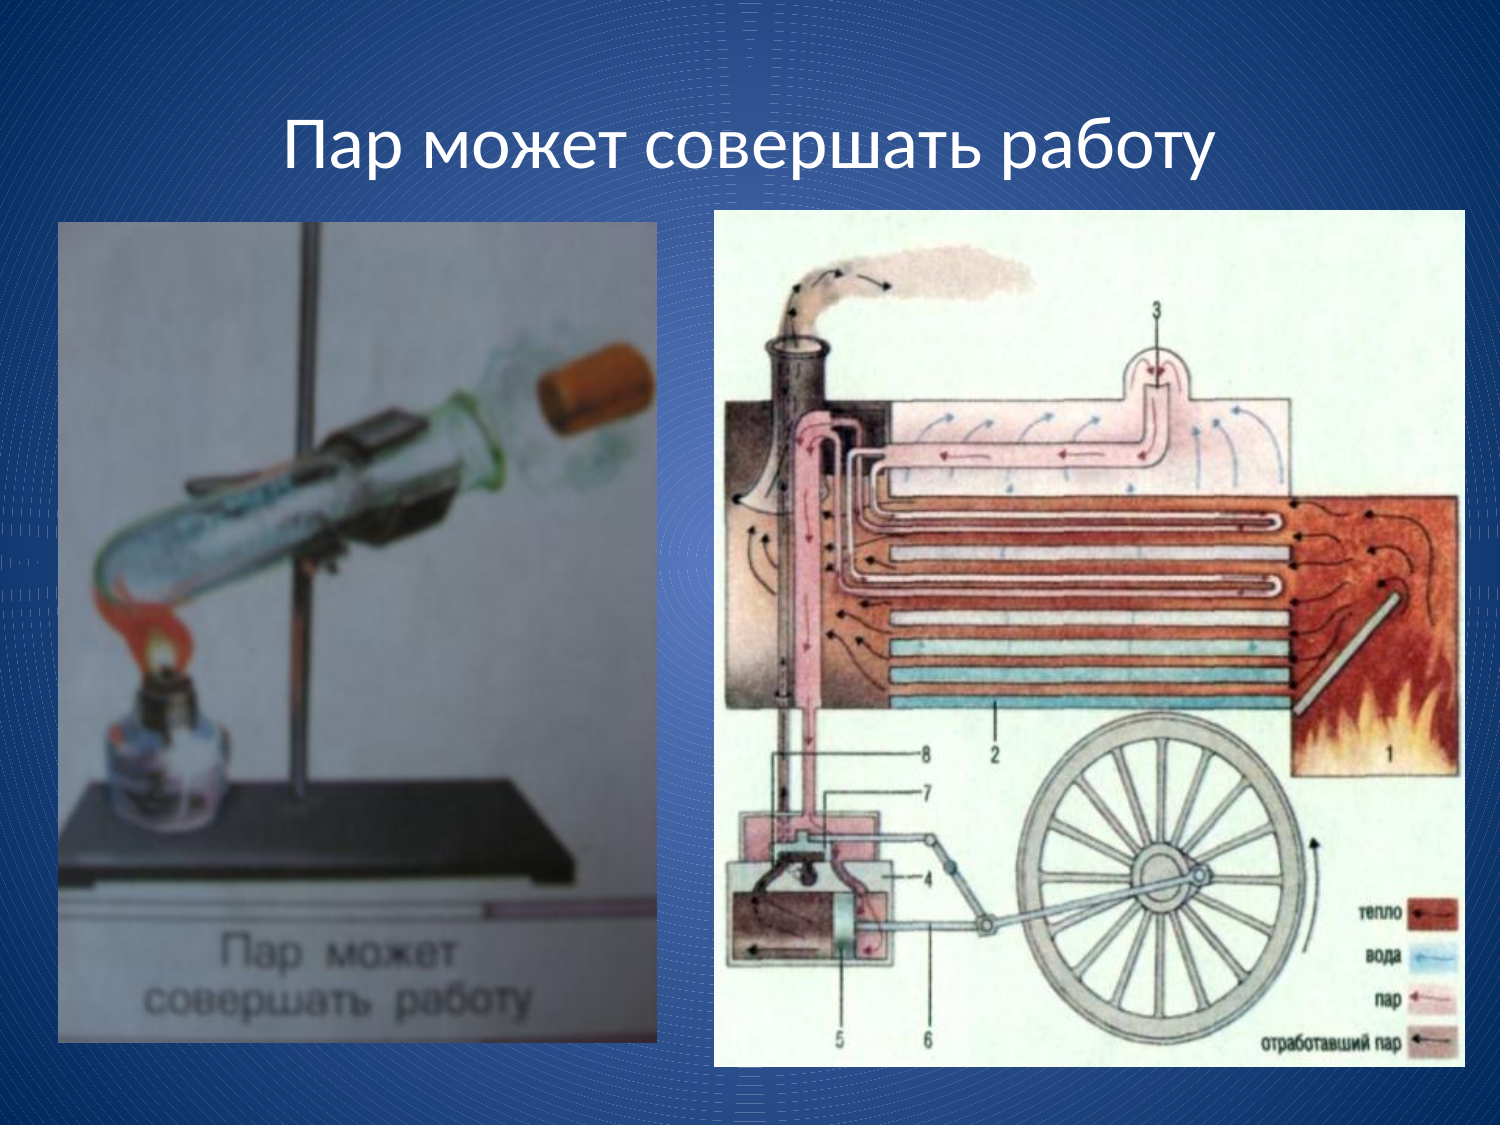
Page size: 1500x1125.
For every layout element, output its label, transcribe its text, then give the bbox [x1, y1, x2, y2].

picture [58, 222, 657, 1044]
picture [714, 210, 1466, 1067]
title Пар может совершать работу [74, 44, 1426, 233]
